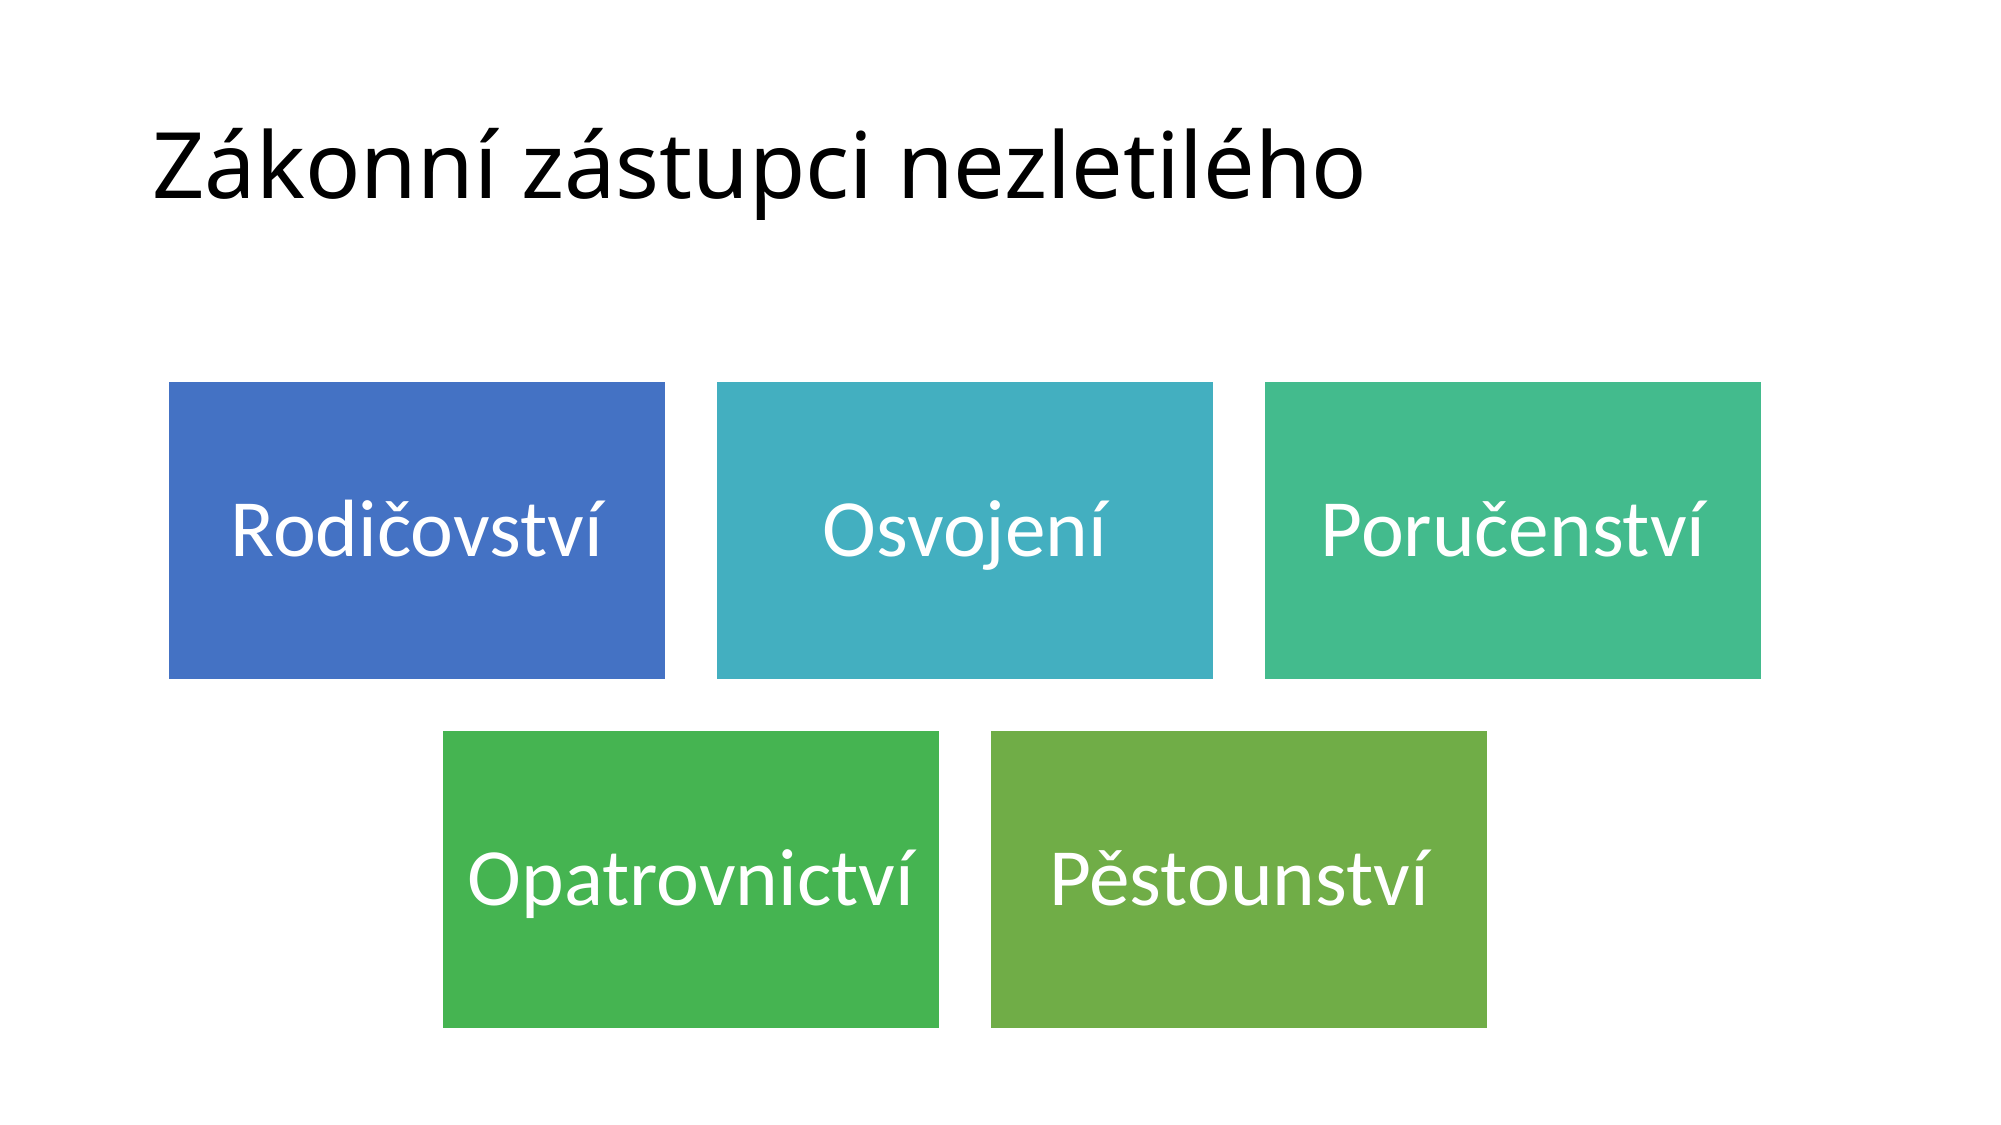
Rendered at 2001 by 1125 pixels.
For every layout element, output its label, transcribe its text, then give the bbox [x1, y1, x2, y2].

title Zákonní zástupci nezletilého [137, 59, 1863, 278]
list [167, 374, 1763, 1035]
